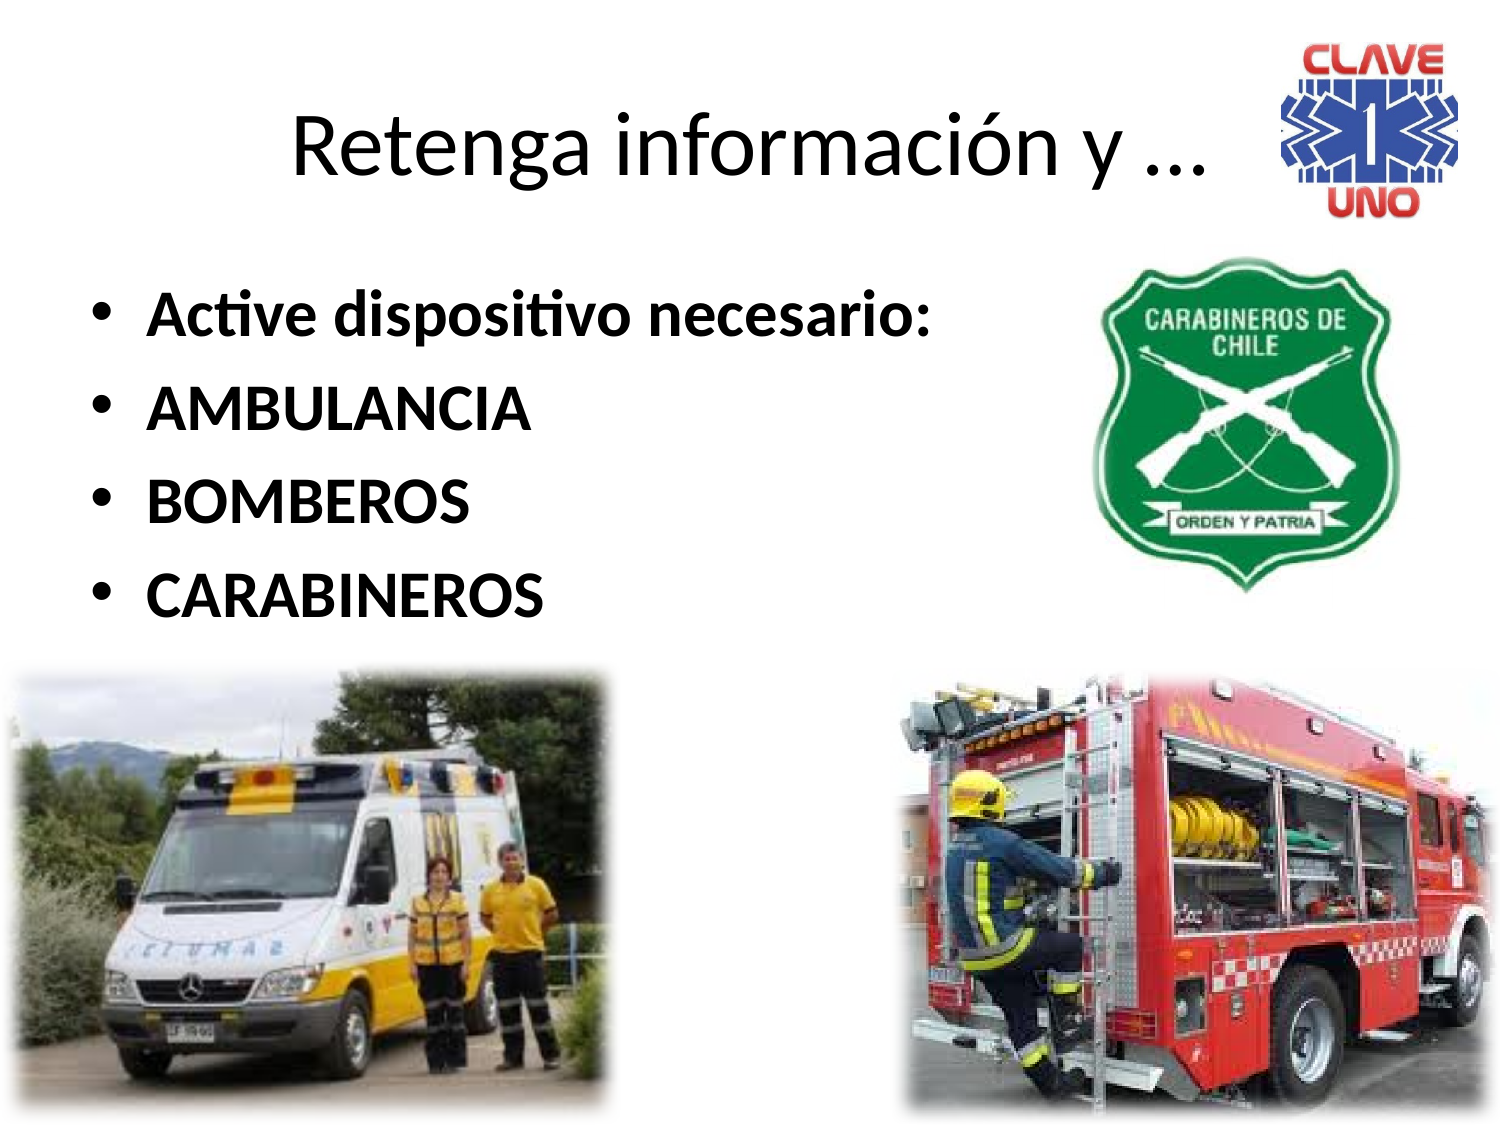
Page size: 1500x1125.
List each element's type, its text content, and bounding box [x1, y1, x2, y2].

title Retenga información y … [75, 45, 1425, 233]
list Active dispositivo necesario: AMBULANCIA BOMBEROS CARABINEROS [75, 262, 1425, 1005]
picture [1281, 42, 1459, 220]
picture [0, 659, 621, 1125]
picture [890, 668, 1500, 1125]
picture [1080, 243, 1417, 610]
